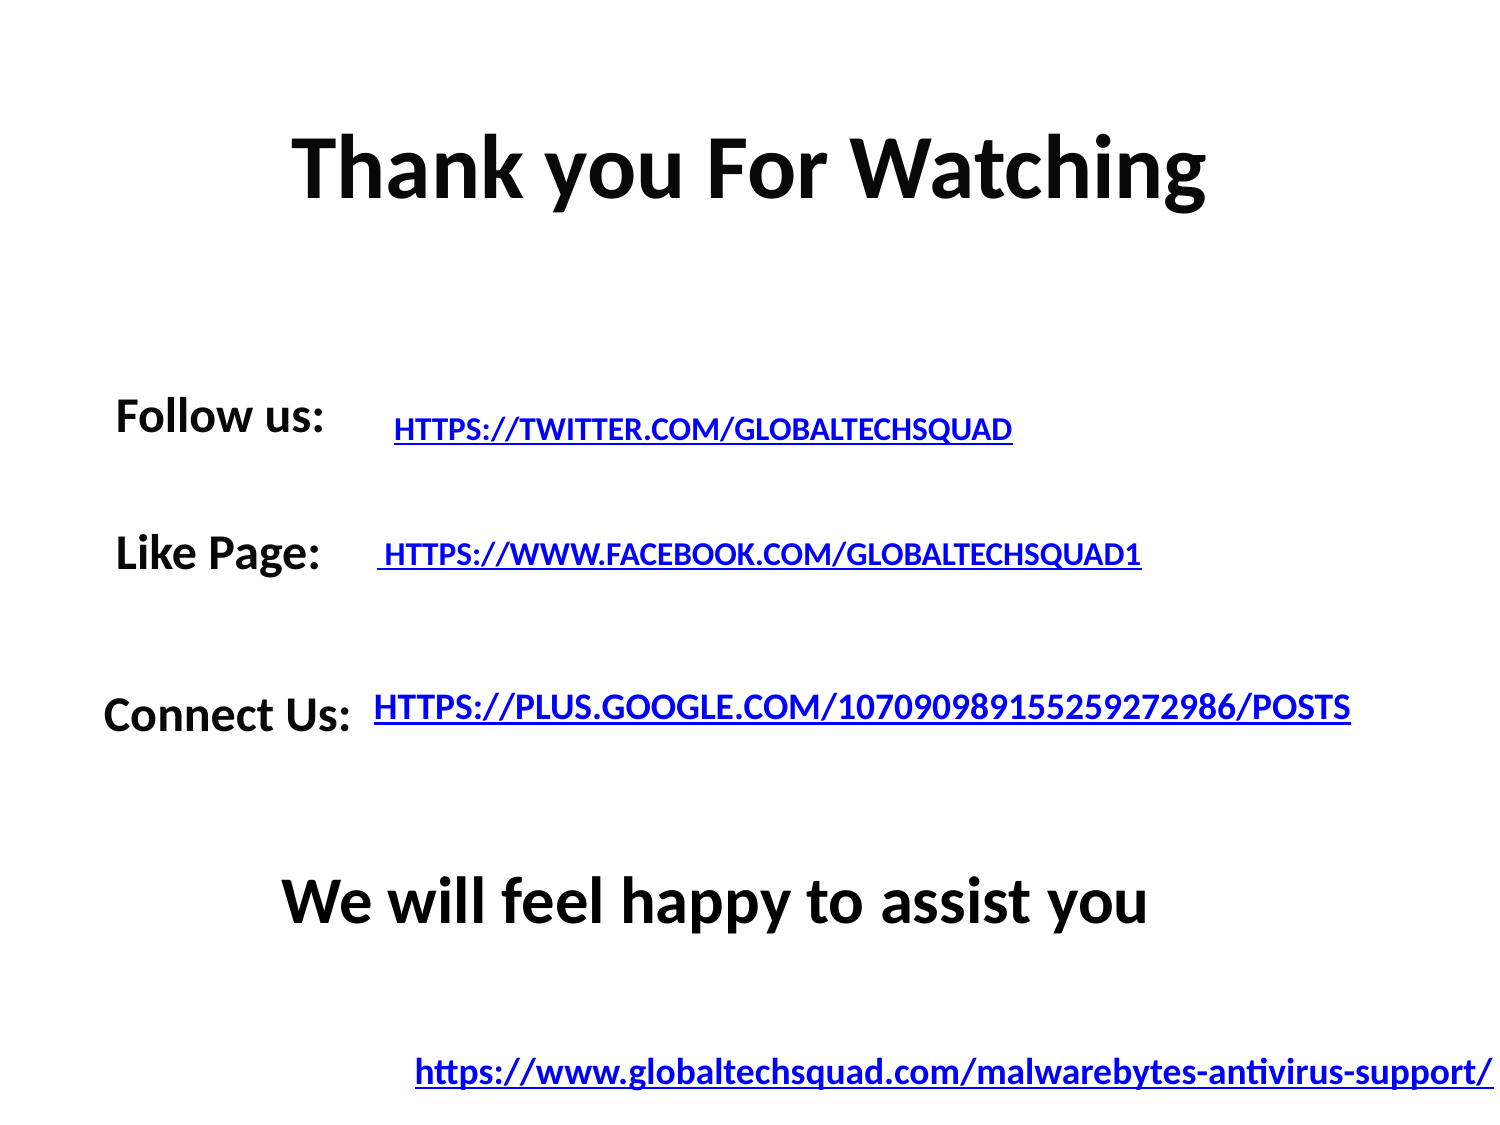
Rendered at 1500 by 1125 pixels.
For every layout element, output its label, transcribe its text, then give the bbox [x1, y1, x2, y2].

text_box Follow us: [101, 374, 341, 450]
text_box https://plus.google.com/107090989155259272986/posts [275, 674, 1450, 735]
text_box Connect Us: [88, 674, 367, 749]
text_box https://twitter.com/globaltechsquad [379, 399, 1029, 455]
text_box We will feel happy to assist you [266, 849, 1181, 945]
text_box https://www.facebook.com/globaltechsquad1 [362, 524, 1400, 580]
text_box https://www.globaltechsquad.com/malwarebytes-antivirus-support/ [399, 1039, 1500, 1125]
text_box Like Page: [100, 512, 337, 588]
text_box Thank you For Watching [276, 99, 1224, 225]
